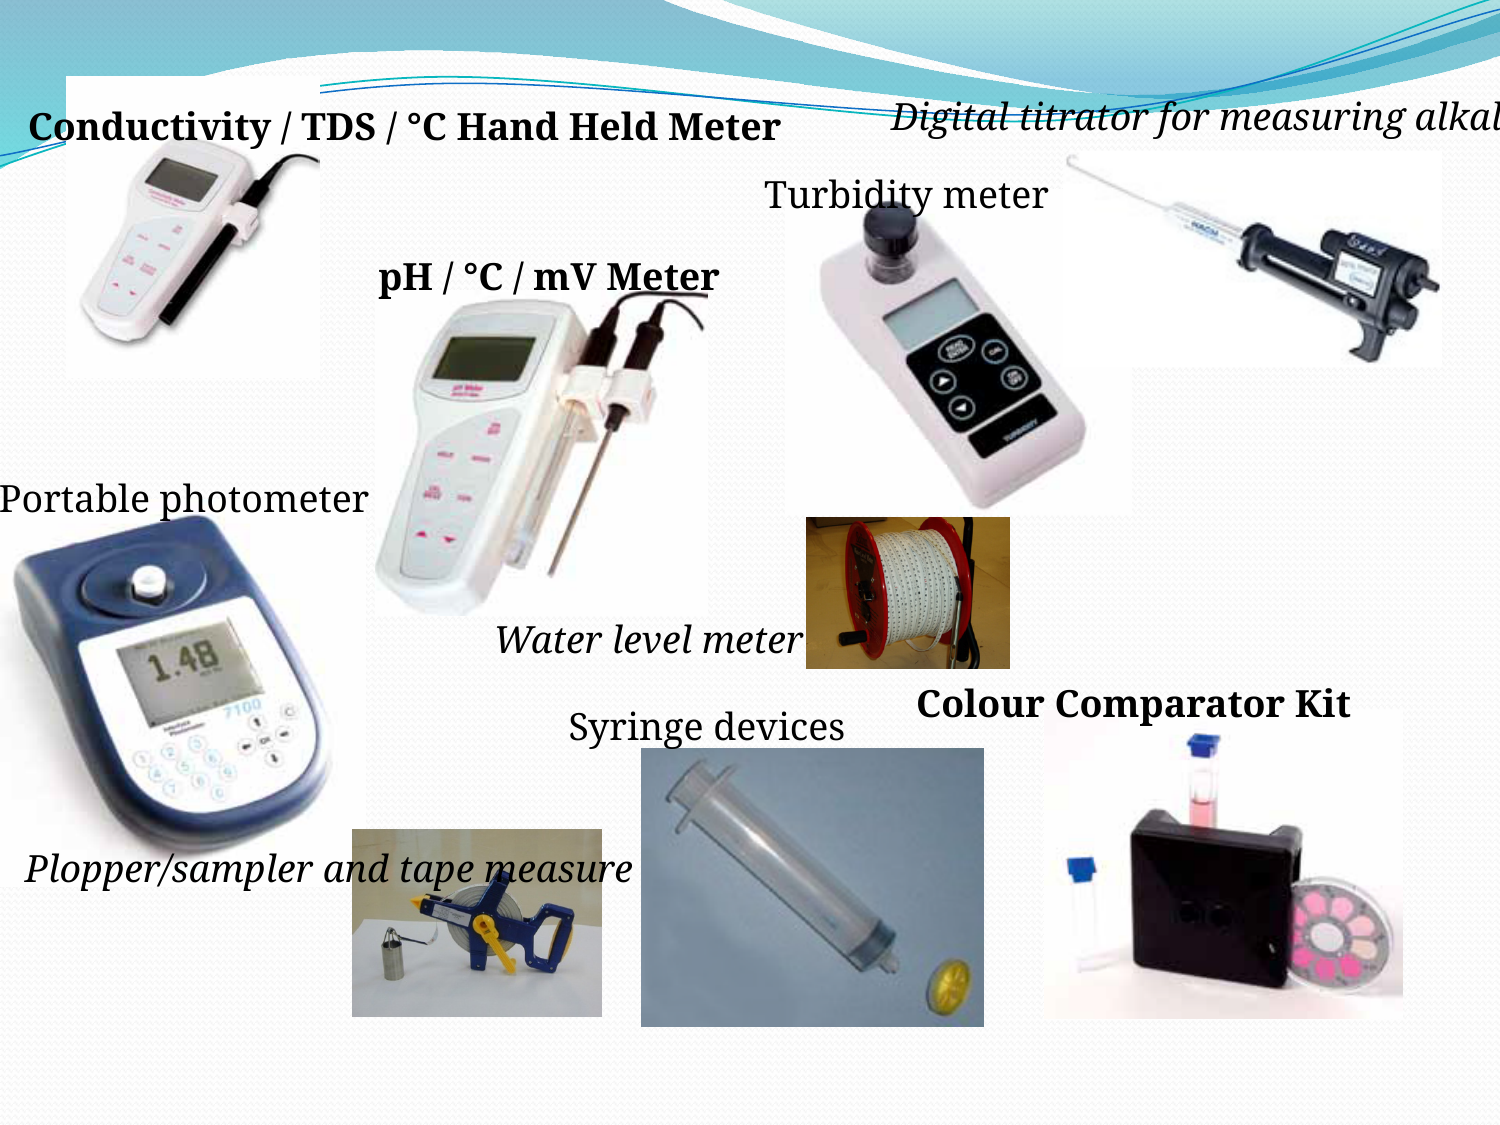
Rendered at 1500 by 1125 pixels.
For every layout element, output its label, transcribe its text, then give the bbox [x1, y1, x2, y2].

text_box Turbidity meter [749, 163, 1055, 224]
picture [65, 76, 321, 379]
text_box Plopper/sampler and tape measure [608, 837, 634, 898]
picture [0, 498, 602, 1018]
text_box Syringe devices [553, 695, 884, 756]
picture [375, 290, 708, 617]
text_box pH / °C / mV Meter [363, 245, 736, 306]
text_box Conductivity / TDS / °C Hand Held Meter [13, 95, 59, 156]
picture [784, 189, 1133, 515]
picture [1044, 710, 1403, 1019]
picture [806, 517, 1010, 669]
text_box Digital titrator for measuring alkalinity [876, 85, 1500, 146]
picture [1062, 150, 1443, 367]
text_box Portable photometer [0, 467, 368, 500]
text_box Colour Comparator Kit [901, 672, 1366, 733]
text_box Water level meter [478, 608, 799, 668]
picture [640, 748, 984, 1028]
text_box Conductivity / TDS / °C Hand Held Meter [328, 95, 797, 156]
